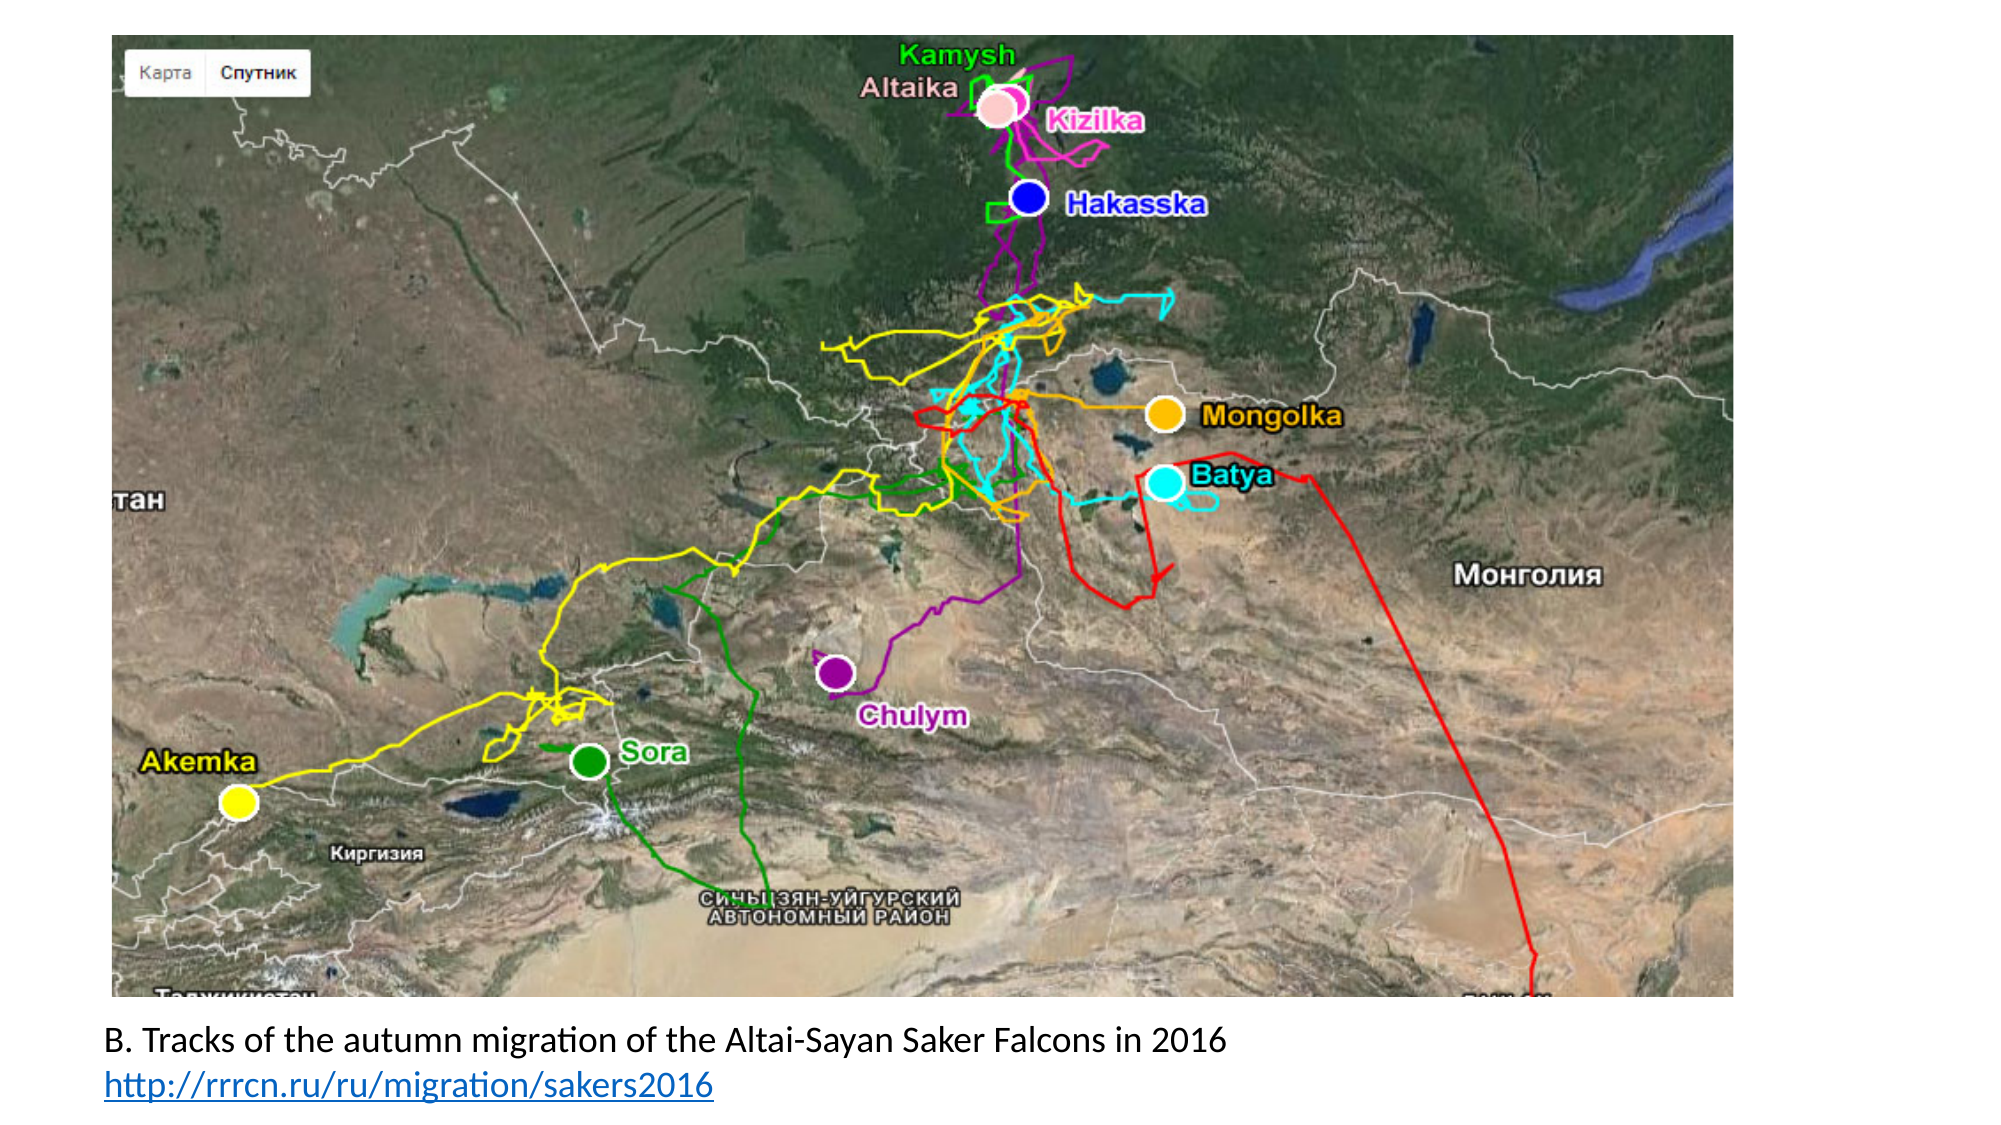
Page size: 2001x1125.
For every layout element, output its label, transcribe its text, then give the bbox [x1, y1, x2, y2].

text_box B. Tracks of the autumn migration of the Altai-Sayan Saker Falcons in 2016 http://rrrcn.ru/ru/migration/sakers2016 [88, 1007, 1574, 1125]
picture [111, 35, 1734, 997]
